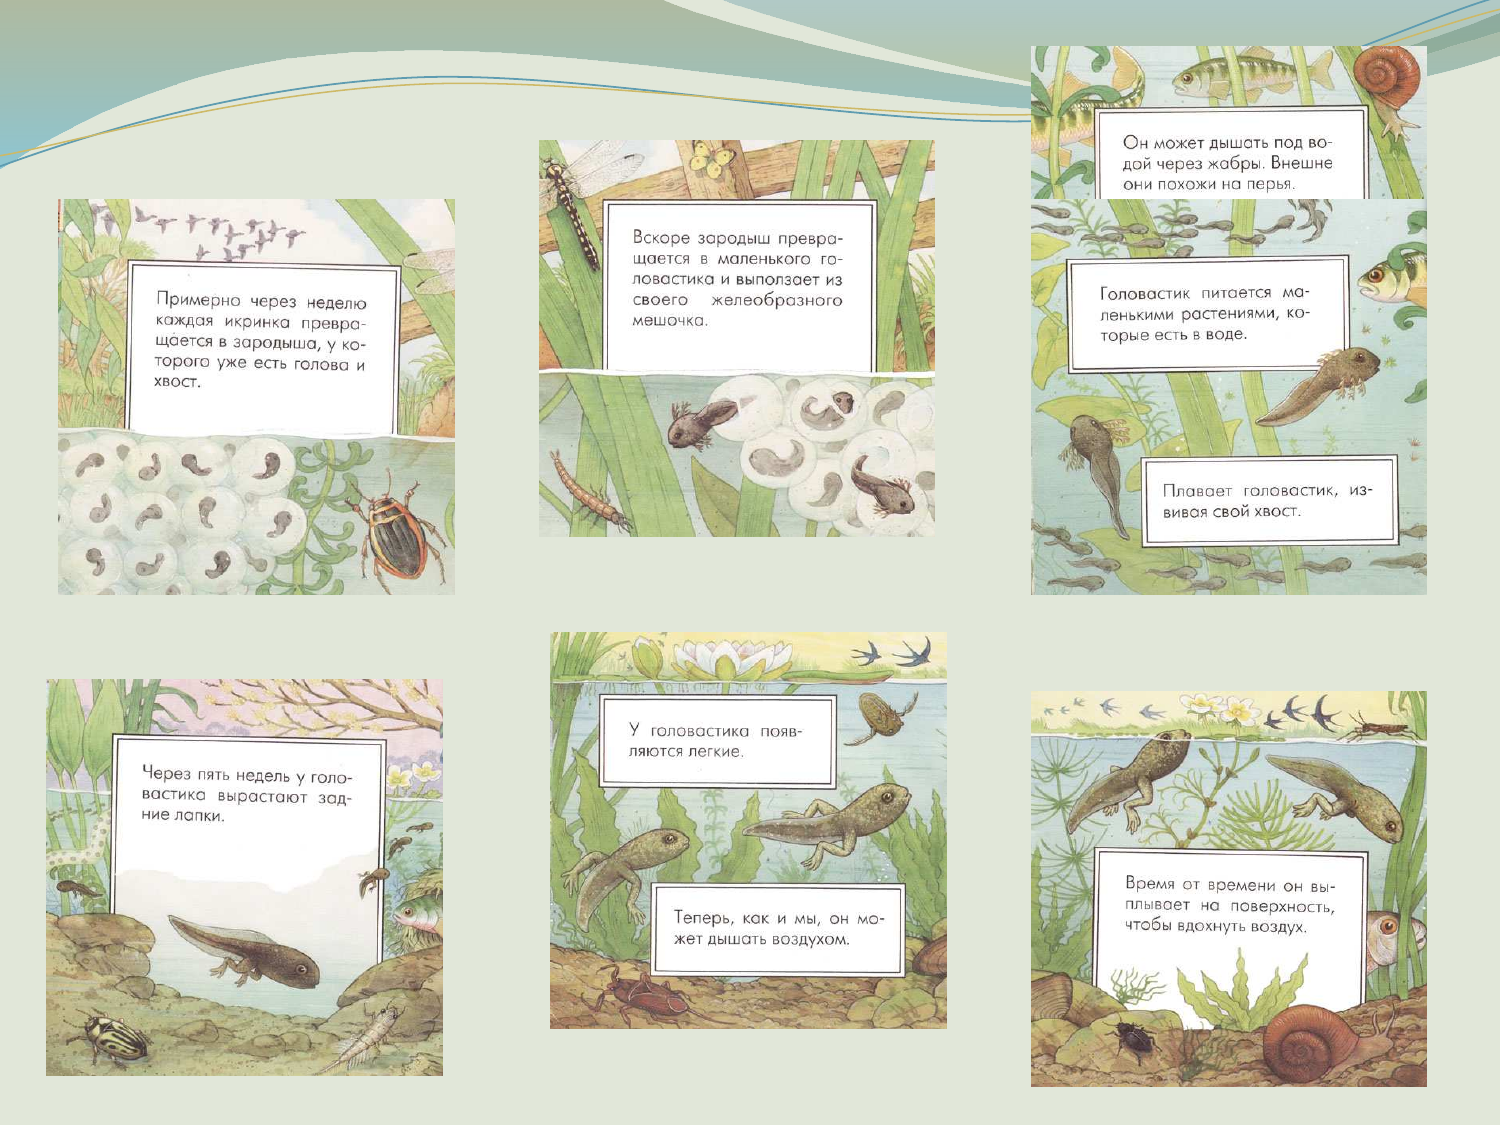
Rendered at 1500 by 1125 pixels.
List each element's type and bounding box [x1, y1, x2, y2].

picture [1030, 691, 1428, 1088]
picture [58, 198, 455, 596]
picture [538, 140, 935, 537]
picture [1030, 46, 1428, 596]
picture [46, 679, 443, 1076]
picture [550, 632, 947, 1029]
